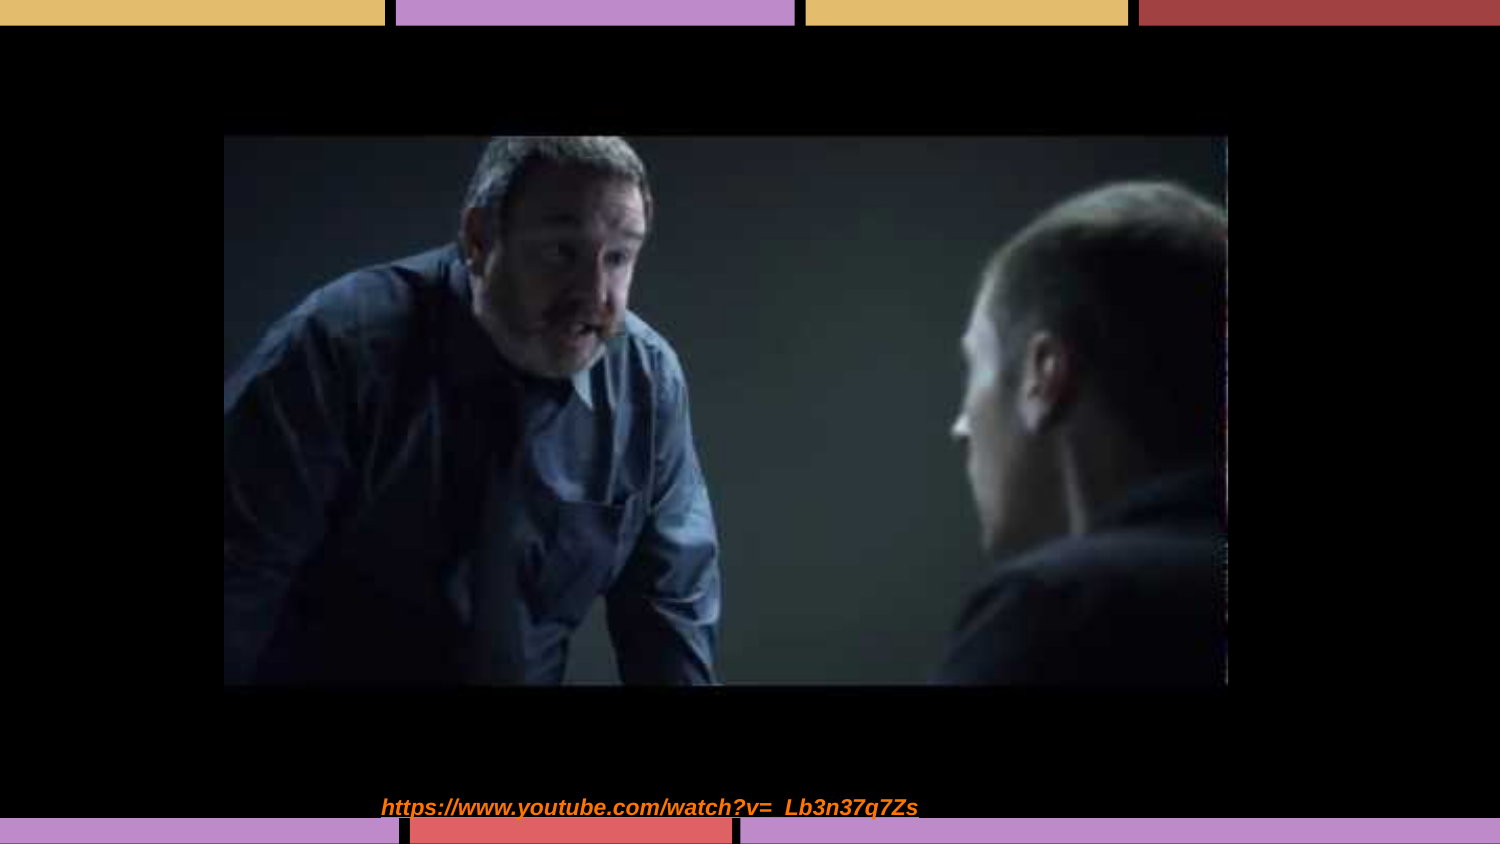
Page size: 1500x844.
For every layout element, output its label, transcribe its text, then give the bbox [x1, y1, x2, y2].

text_box [224, 45, 1229, 778]
text_box https://www.youtube.com/watch?v=_Lb3n37q7Zs [365, 777, 1167, 807]
